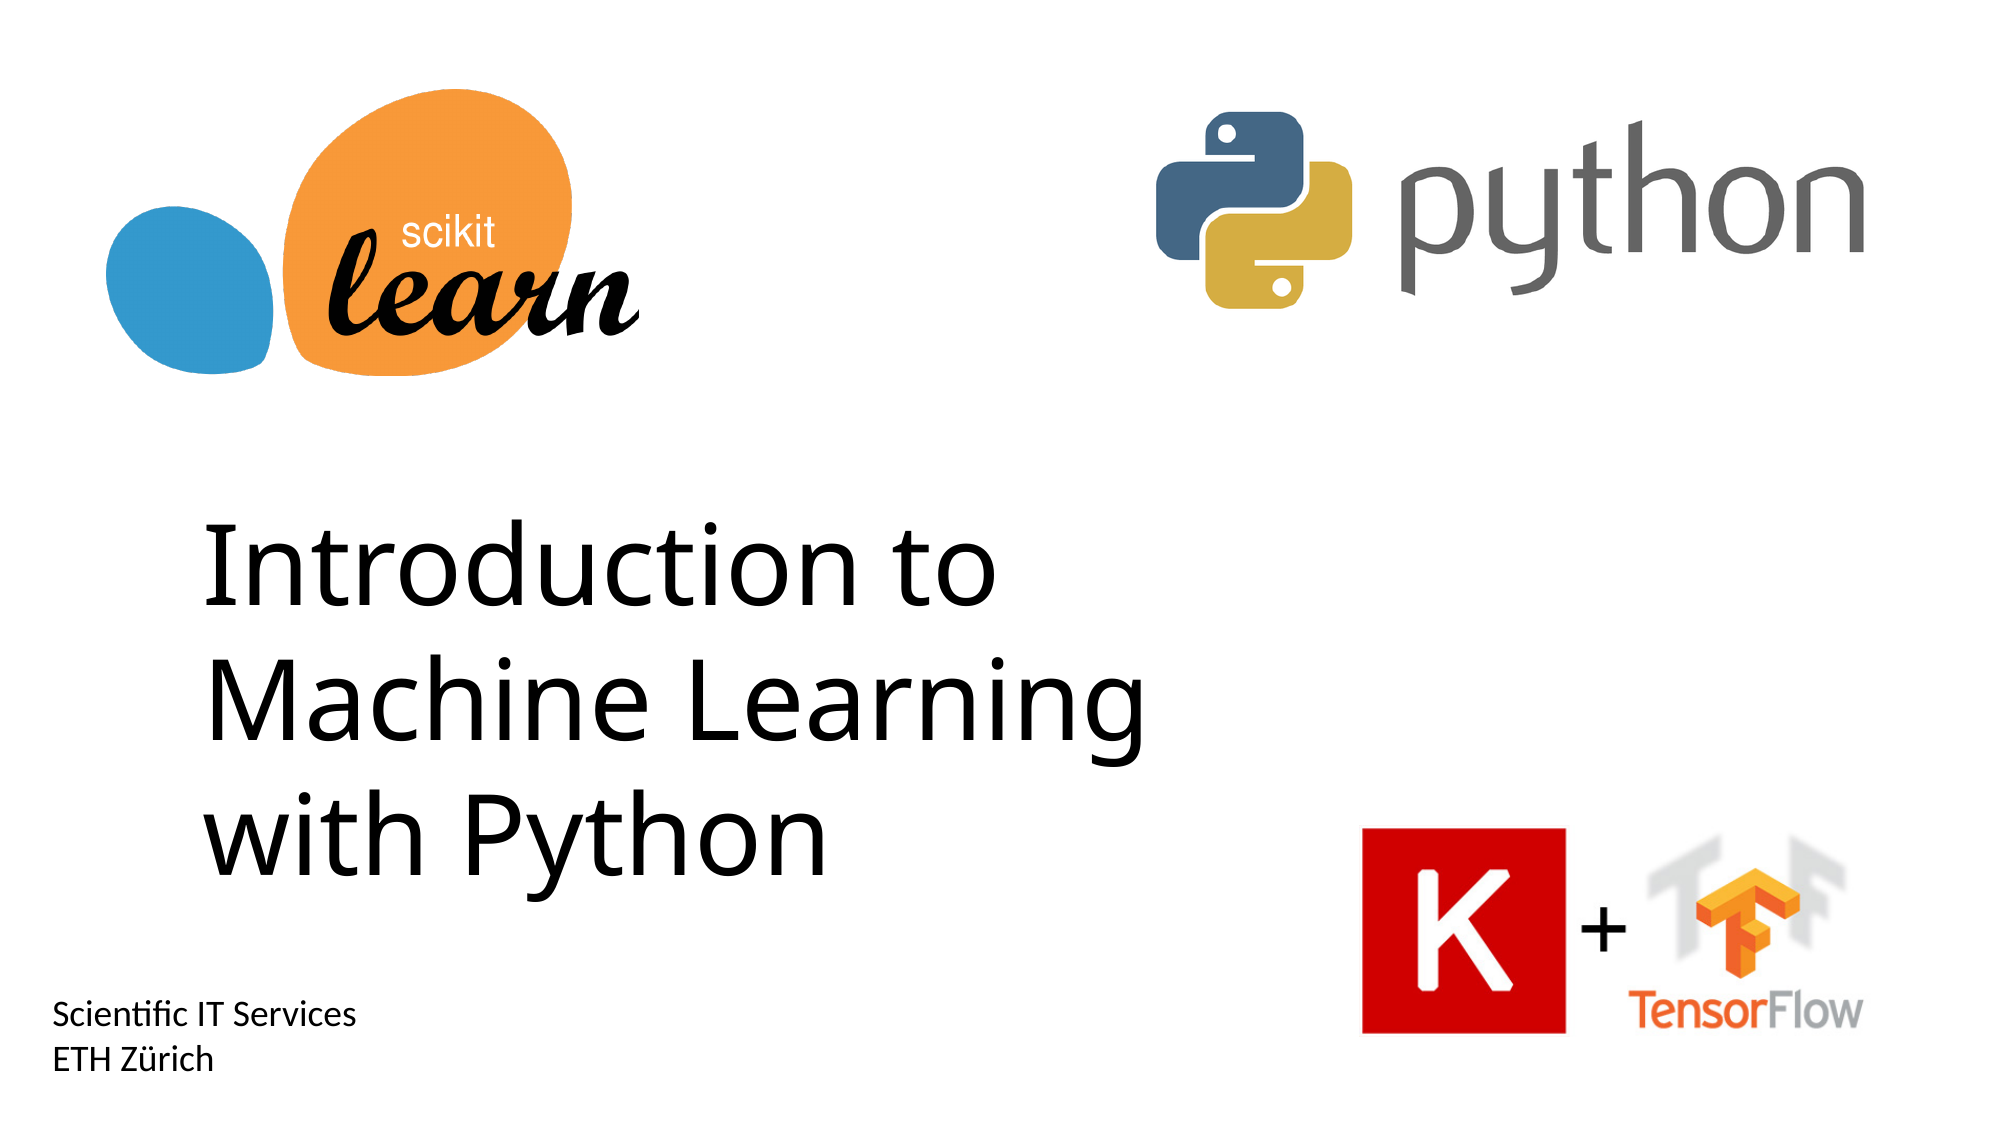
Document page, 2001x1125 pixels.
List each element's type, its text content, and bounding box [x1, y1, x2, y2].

text_box Introduction to Machine Learning with Python [187, 485, 1360, 906]
picture [1359, 825, 1883, 1037]
picture [1140, 97, 1883, 319]
text_box Scientific IT Services ETH Zürich [37, 981, 750, 1087]
picture [106, 89, 639, 377]
